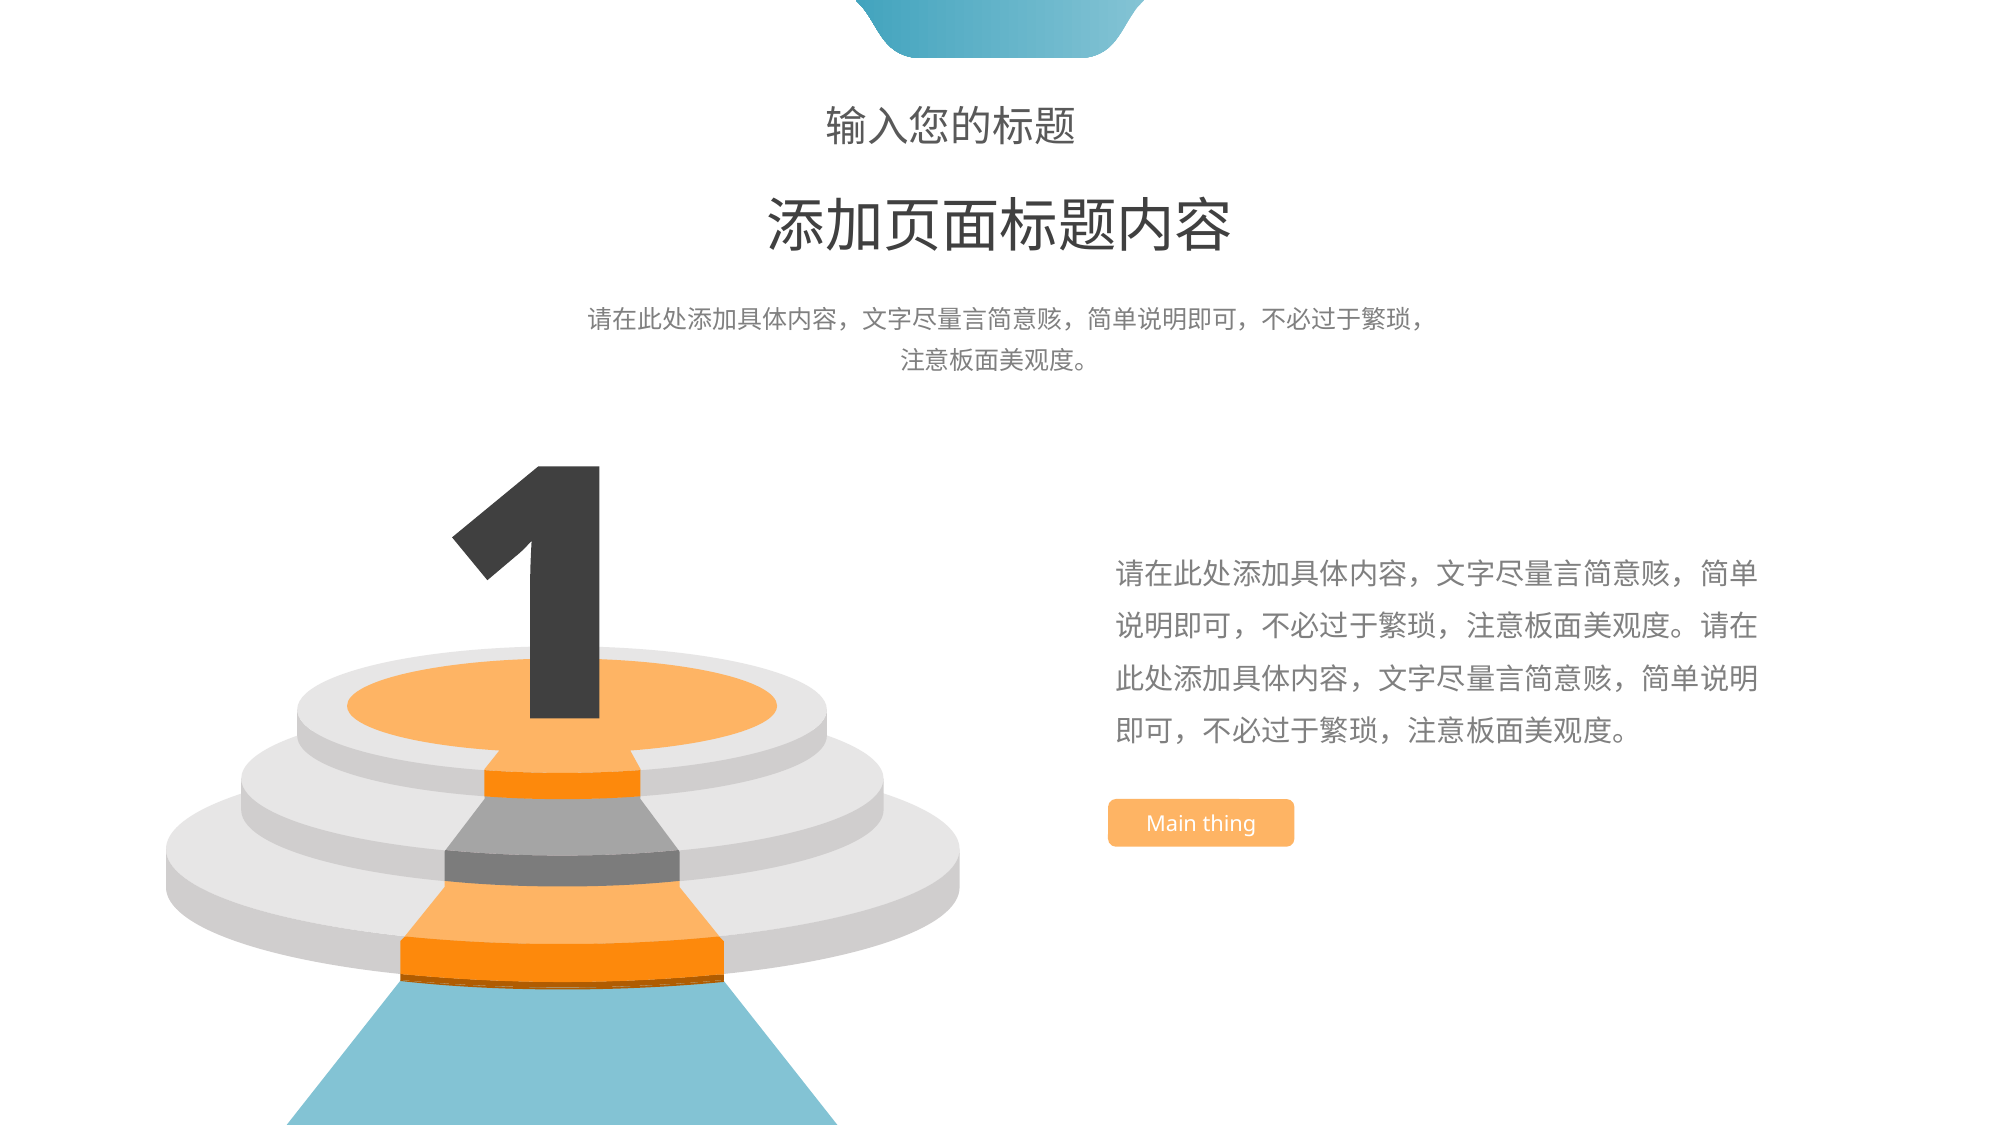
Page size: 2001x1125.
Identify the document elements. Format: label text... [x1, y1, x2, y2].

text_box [165, 466, 960, 1125]
text_box 输入您的标题 [810, 92, 1190, 158]
text_box 请在此处添加具体内容，文字尽量言简意赅，简单说明即可，不必过于繁琐，注意板面美观度。 [561, 283, 1438, 383]
text_box Main thing [1106, 797, 1296, 848]
text_box [854, 0, 1146, 60]
text_box 添加页面标题内容 [752, 180, 1248, 266]
text_box 请在此处添加具体内容，文字尽量言简意赅，简单说明即可，不必过于繁琐，注意板面美观度。请在此处添加具体内容，文字尽量言简意赅，简单说明即可，不必过于繁琐，注意板面美观度。 [1100, 530, 1776, 756]
